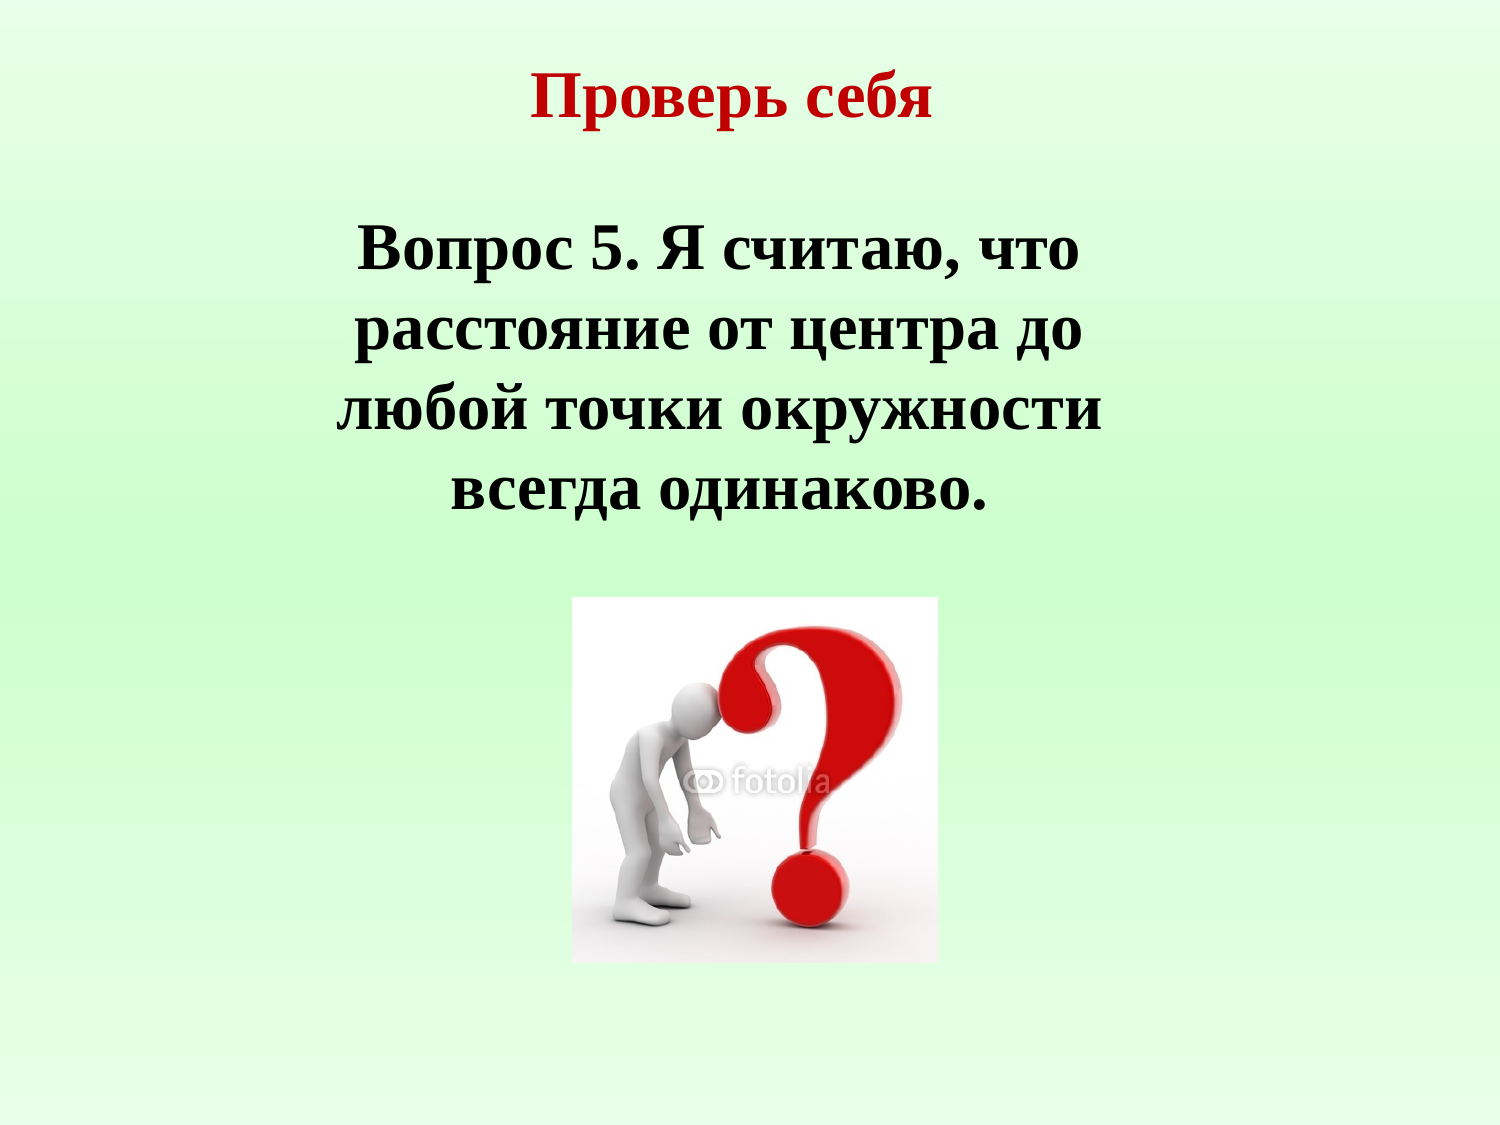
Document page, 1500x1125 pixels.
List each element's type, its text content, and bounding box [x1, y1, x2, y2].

text_box Проверь себя [515, 43, 966, 139]
picture [572, 597, 939, 964]
title Вопрос 5. Я считаю, что расстояние от центра до любой точки окружности всегда одинаково. [261, 184, 1179, 531]
